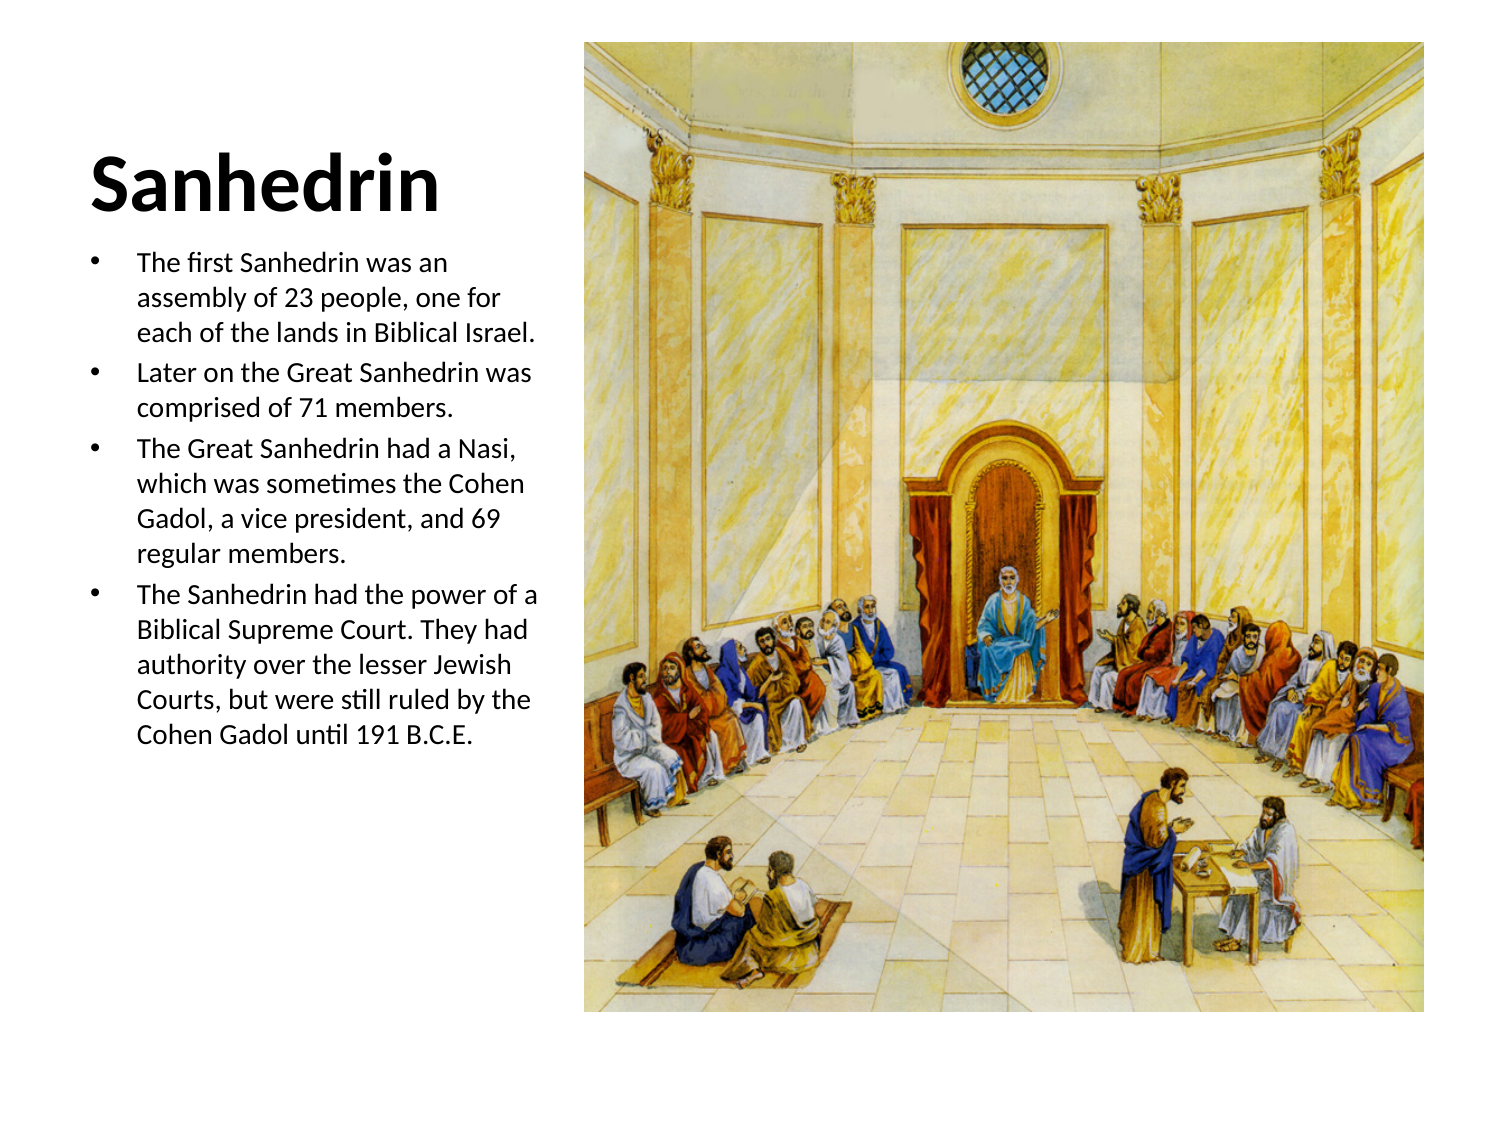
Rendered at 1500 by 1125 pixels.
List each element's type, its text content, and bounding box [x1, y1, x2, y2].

picture [584, 42, 1424, 1012]
list The first Sanhedrin was an assembly of 23 people, one for each of the lands in Biblical Israel. Later on the Great Sanhedrin was comprised of 71 members. The Great Sanhedrin had a Nasi, which was sometimes the Cohen Gadol, a vice president, and 69 regular members. The Sanhedrin had the power of a Biblical Supreme Court. They had authority over the lesser Jewish Courts, but were still ruled by the Cohen Gadol until 191 B.C.E. [75, 235, 569, 1005]
title Sanhedrin [75, 44, 569, 235]
